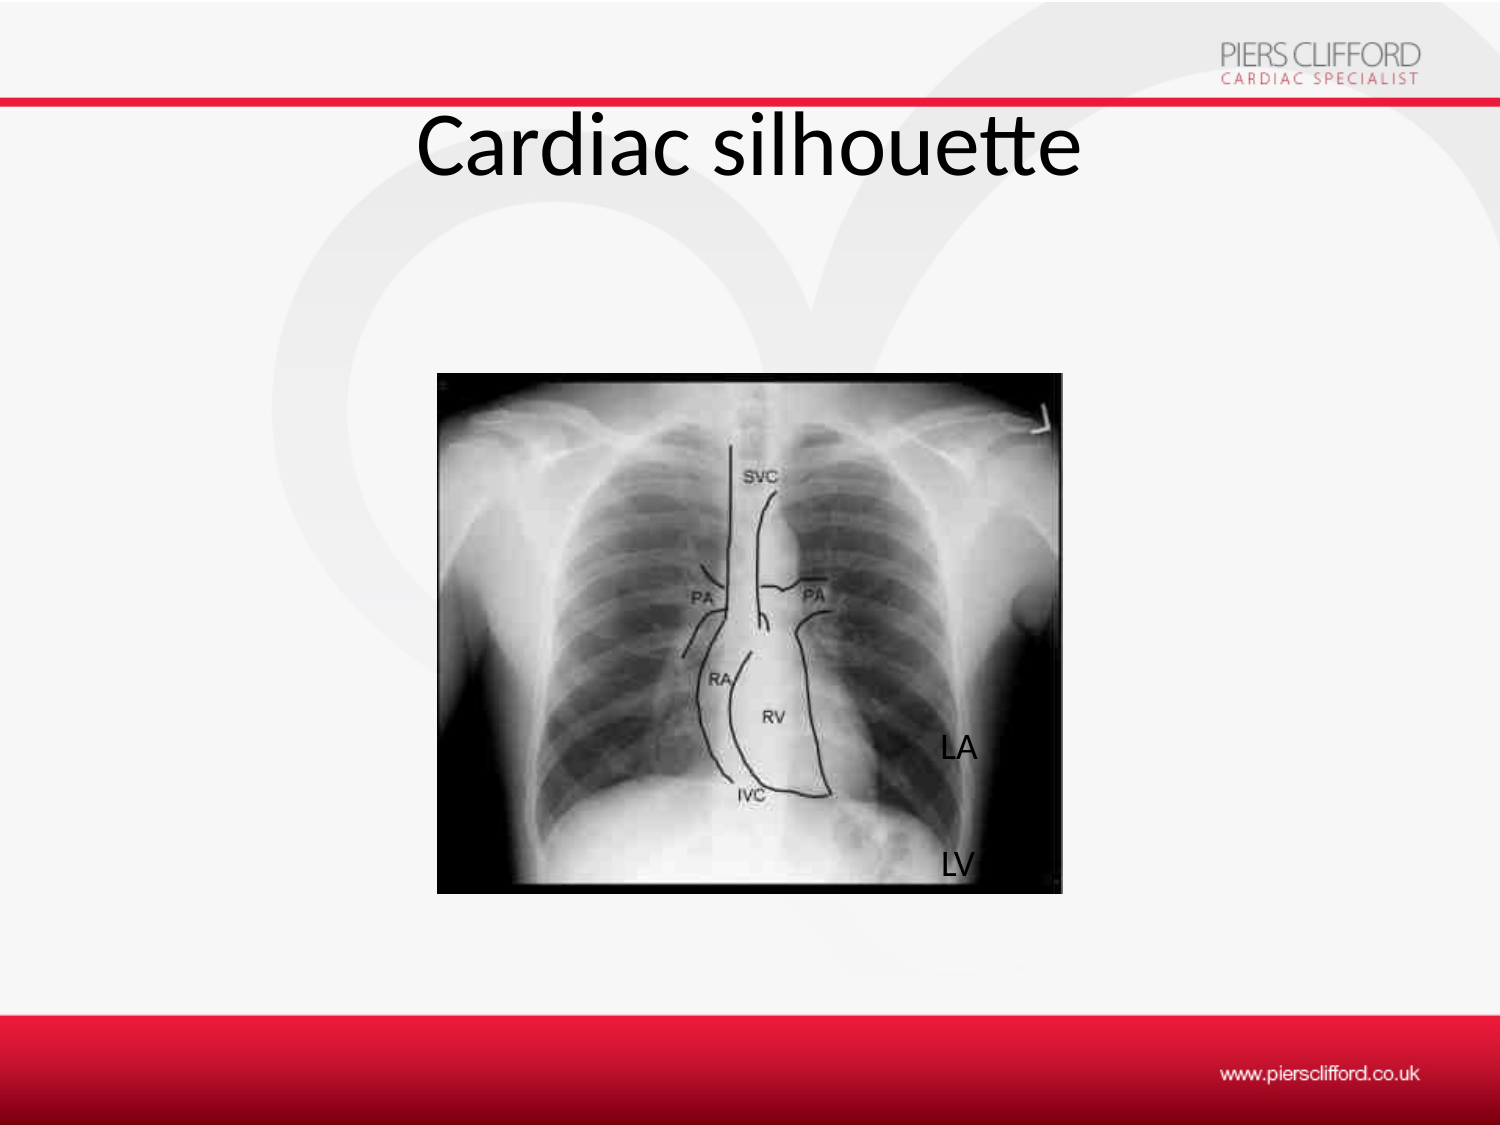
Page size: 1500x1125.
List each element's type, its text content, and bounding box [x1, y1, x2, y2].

title Cardiac silhouette [74, 44, 1426, 233]
picture [0, 2, 1500, 1125]
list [437, 373, 1063, 895]
